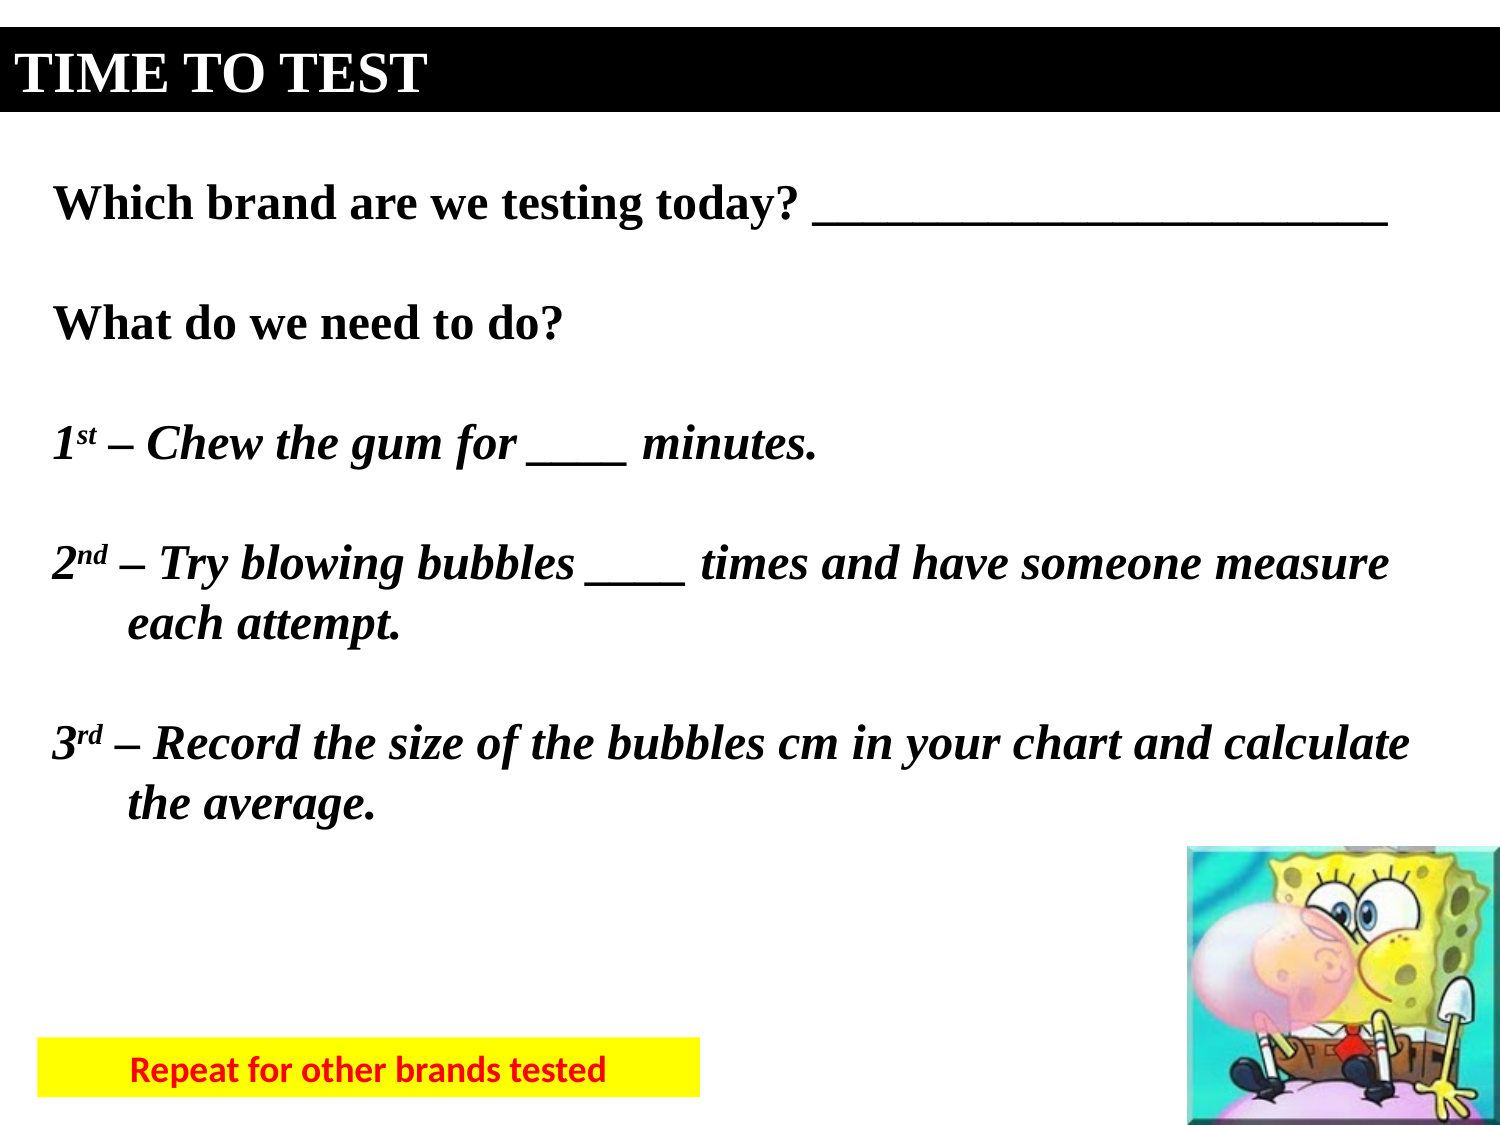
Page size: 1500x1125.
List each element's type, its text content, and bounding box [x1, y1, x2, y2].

text_box TIME TO TEST [0, 27, 1500, 112]
text_box Which brand are we testing today? _______________________ What do we need to do? 1st – Chew the gum for ____ minutes. 2nd – Try blowing bubbles ____ times and have someone measure each attempt. 3rd – Record the size of the bubbles cm in your chart and calculate the average. [37, 162, 1463, 898]
text_box Repeat for other brands tested [37, 1037, 700, 1098]
picture [1187, 846, 1500, 1125]
